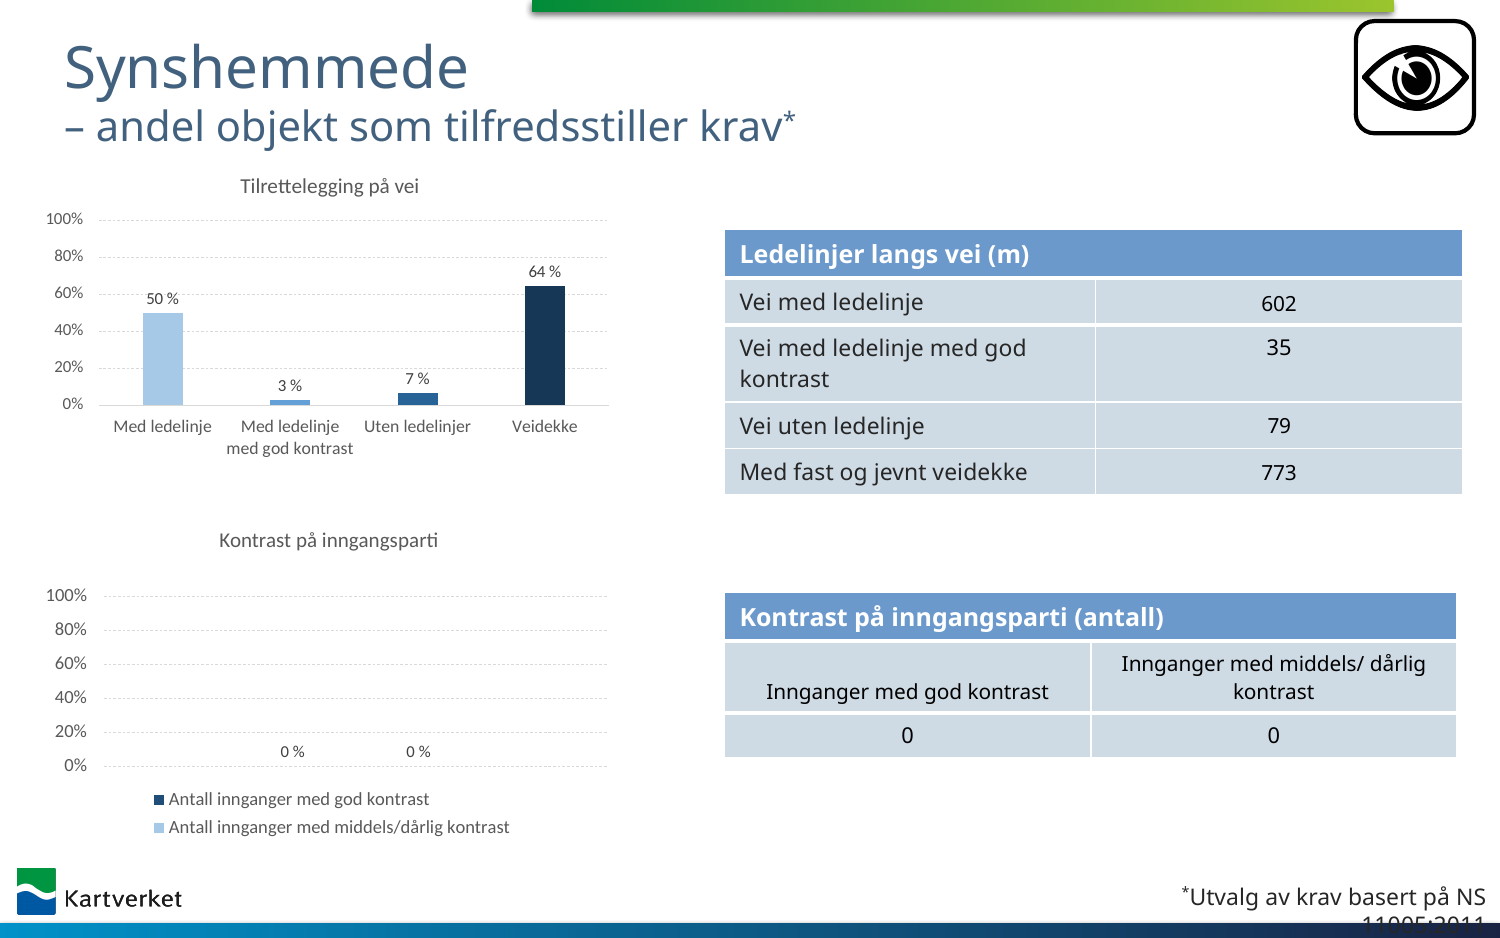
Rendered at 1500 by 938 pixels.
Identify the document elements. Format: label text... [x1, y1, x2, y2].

table_cell Med fast og jevnt veidekke [725, 449, 1095, 494]
table_cell 0 [725, 715, 1090, 757]
text_box *Utvalg av krav basert på NS 11005:2011 [1068, 873, 1500, 938]
table_cell Vei med ledelinje med god kontrast [725, 327, 1095, 401]
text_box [1355, 20, 1475, 134]
table_header Kontrast på inngangsparti (antall) [725, 593, 1456, 639]
text_box Synshemmede – andel objekt som tilfredsstiller krav* [49, 24, 1431, 158]
table_cell Innganger med god kontrast [725, 643, 1090, 711]
table_cell 0 [1092, 715, 1456, 757]
table_cell Vei med ledelinje [725, 280, 1095, 323]
picture [41, 520, 617, 846]
table_header Ledelinjer langs vei (m) [725, 230, 1462, 276]
picture [41, 166, 619, 492]
table_cell Vei uten ledelinje [725, 403, 1095, 448]
table_cell 79 [1096, 403, 1462, 448]
table_cell Innganger med middels/ dårlig kontrast [1092, 643, 1456, 711]
table_cell 35 [1096, 327, 1462, 401]
table_cell 602 [1096, 280, 1462, 323]
table_cell 773 [1096, 449, 1462, 494]
